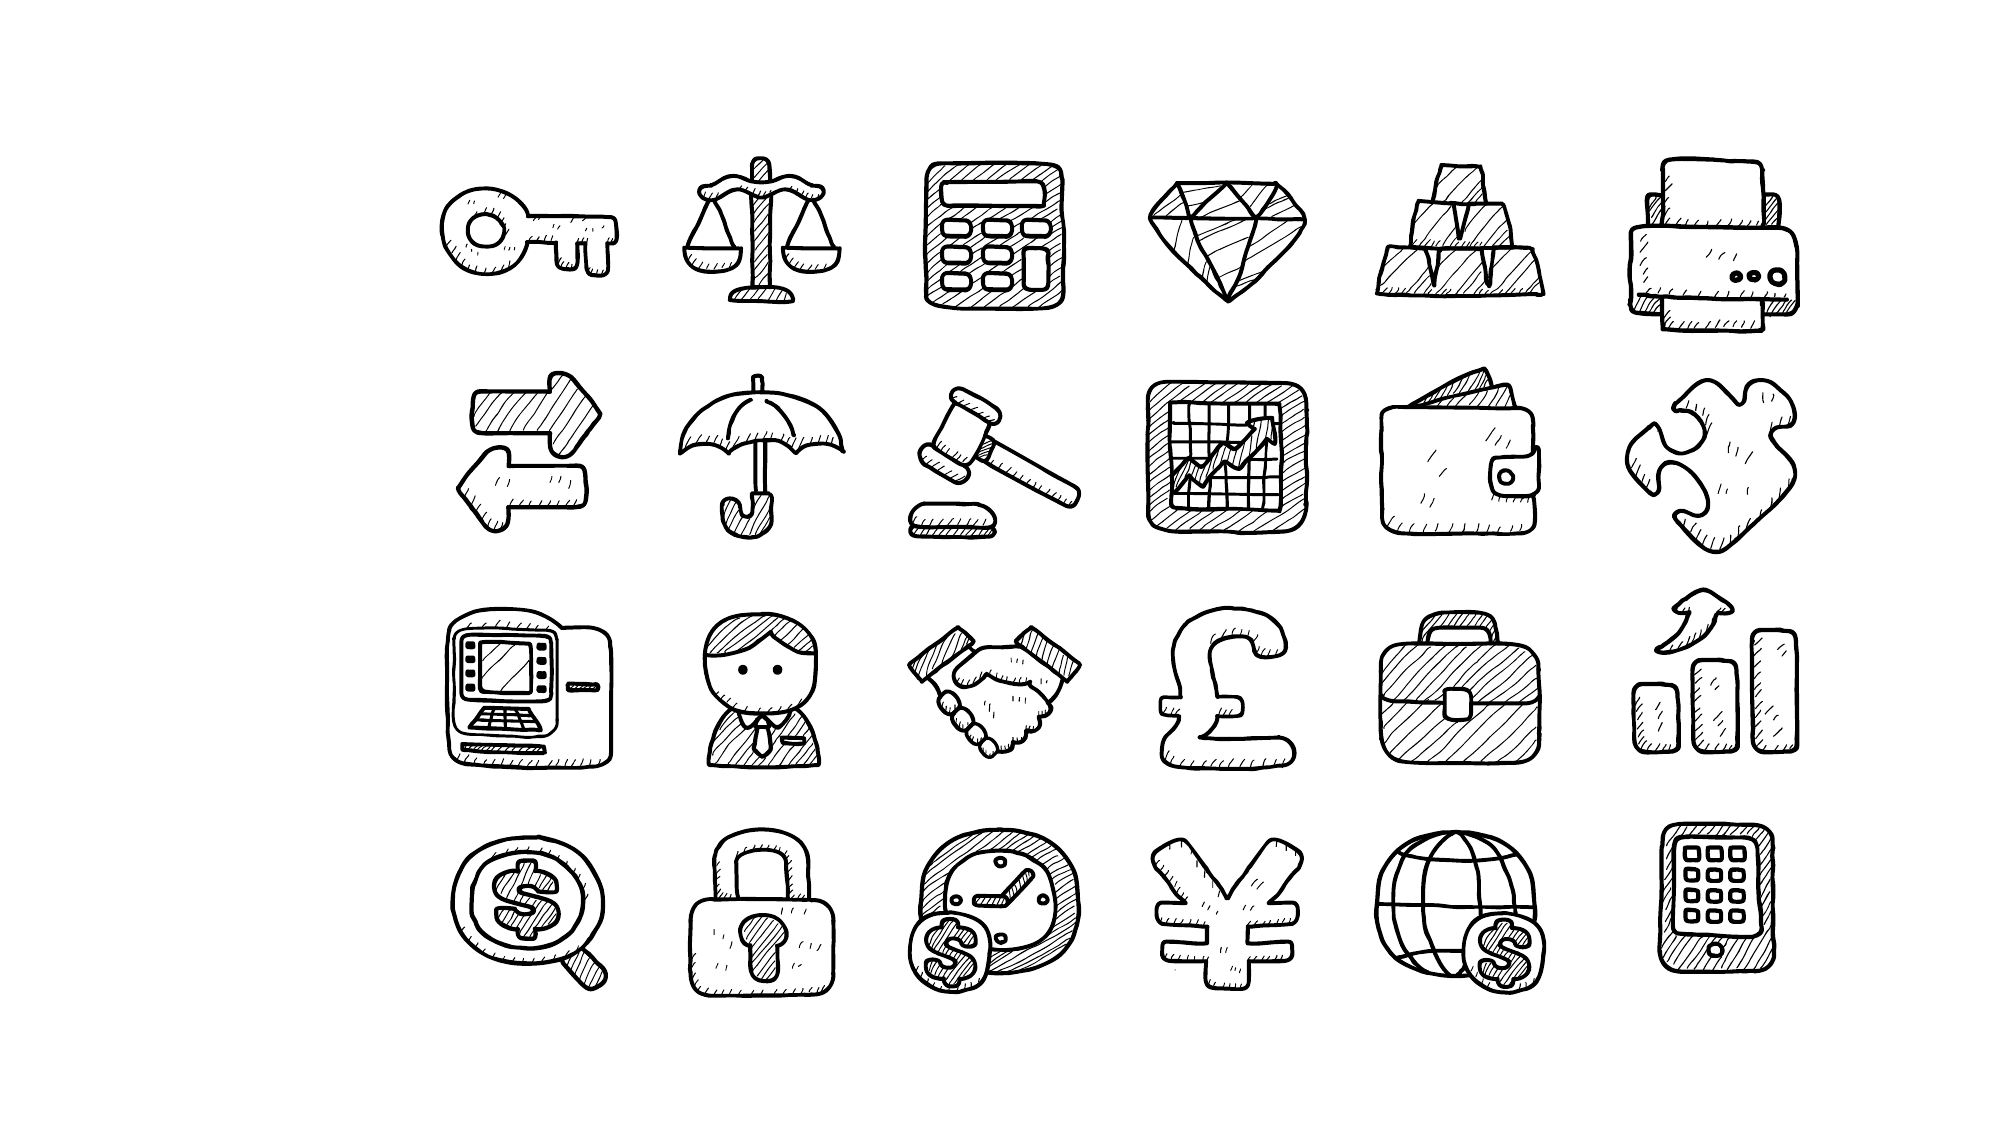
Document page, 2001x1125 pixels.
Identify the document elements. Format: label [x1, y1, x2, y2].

text_box [907, 625, 1082, 759]
text_box [1147, 180, 1307, 304]
text_box [1145, 379, 1310, 535]
text_box [678, 373, 846, 540]
text_box [1657, 821, 1777, 974]
text_box [444, 606, 614, 771]
text_box [1373, 829, 1547, 995]
text_box [455, 370, 603, 534]
text_box [1374, 163, 1546, 299]
text_box [907, 386, 1082, 540]
text_box [1627, 156, 1800, 334]
text_box [450, 834, 608, 992]
text_box [1158, 605, 1297, 772]
text_box [1624, 378, 1798, 555]
text_box [922, 160, 1067, 312]
text_box [1378, 609, 1542, 766]
text_box [439, 186, 620, 278]
text_box [907, 827, 1082, 994]
text_box [702, 611, 822, 770]
text_box [682, 156, 842, 305]
text_box [1150, 837, 1304, 991]
text_box [1631, 587, 1800, 755]
text_box [687, 827, 836, 998]
text_box [1378, 366, 1542, 537]
